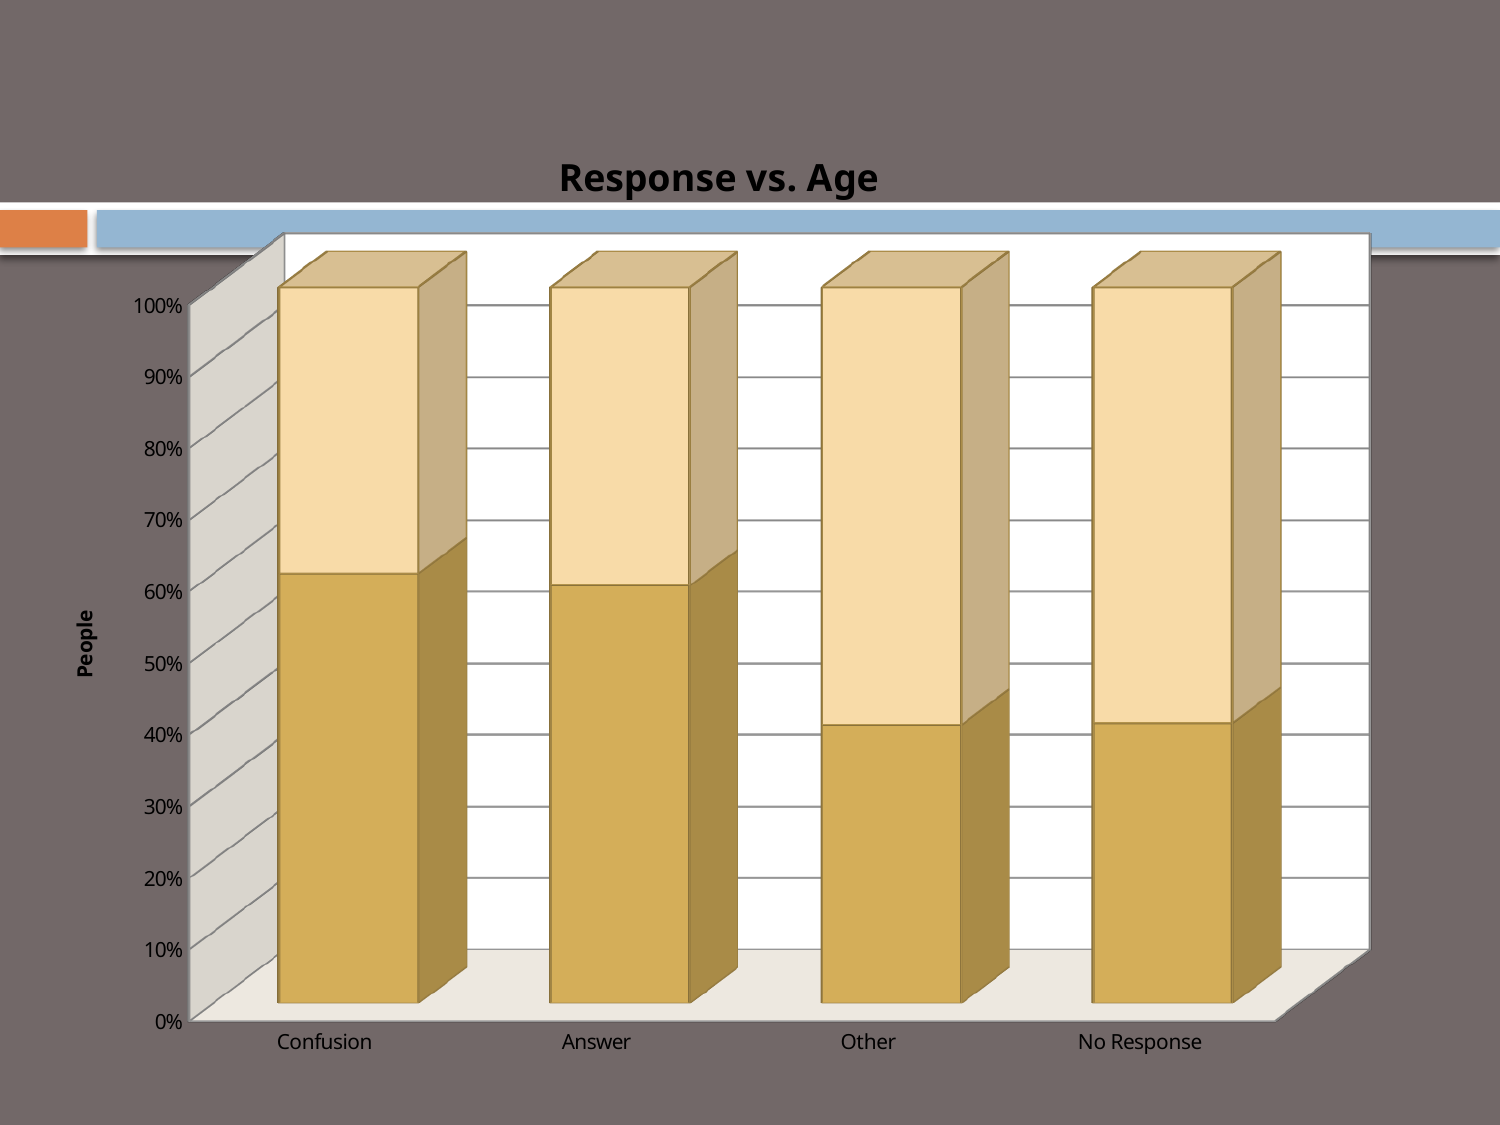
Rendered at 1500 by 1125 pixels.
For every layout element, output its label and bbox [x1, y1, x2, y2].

chart [37, 112, 1401, 1076]
